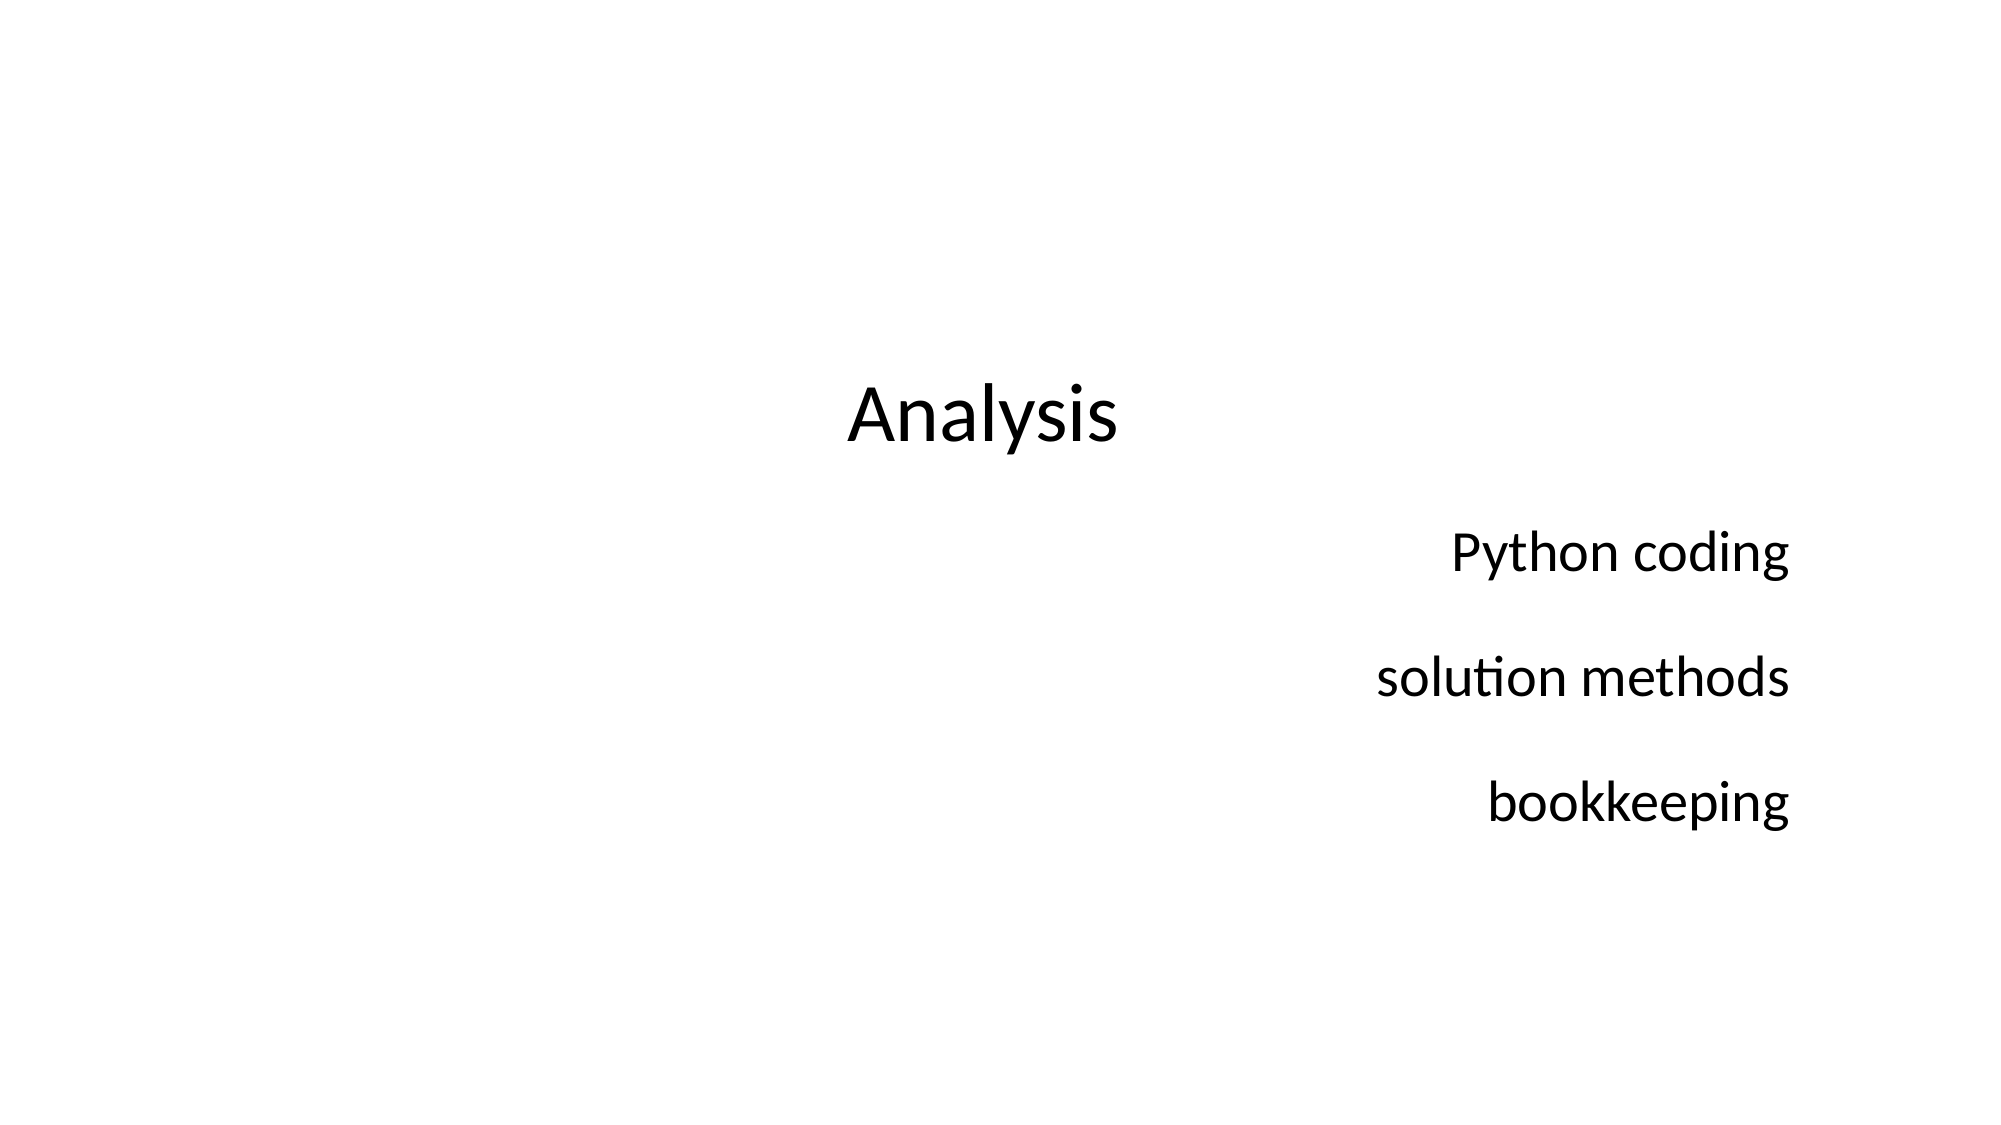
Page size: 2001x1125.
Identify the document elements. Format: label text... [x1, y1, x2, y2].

text_box bookkeeping [914, 755, 1805, 841]
text_box solution methods [914, 630, 1805, 716]
text_box Python coding [914, 505, 1805, 591]
text_box Analysis [174, 350, 1793, 466]
